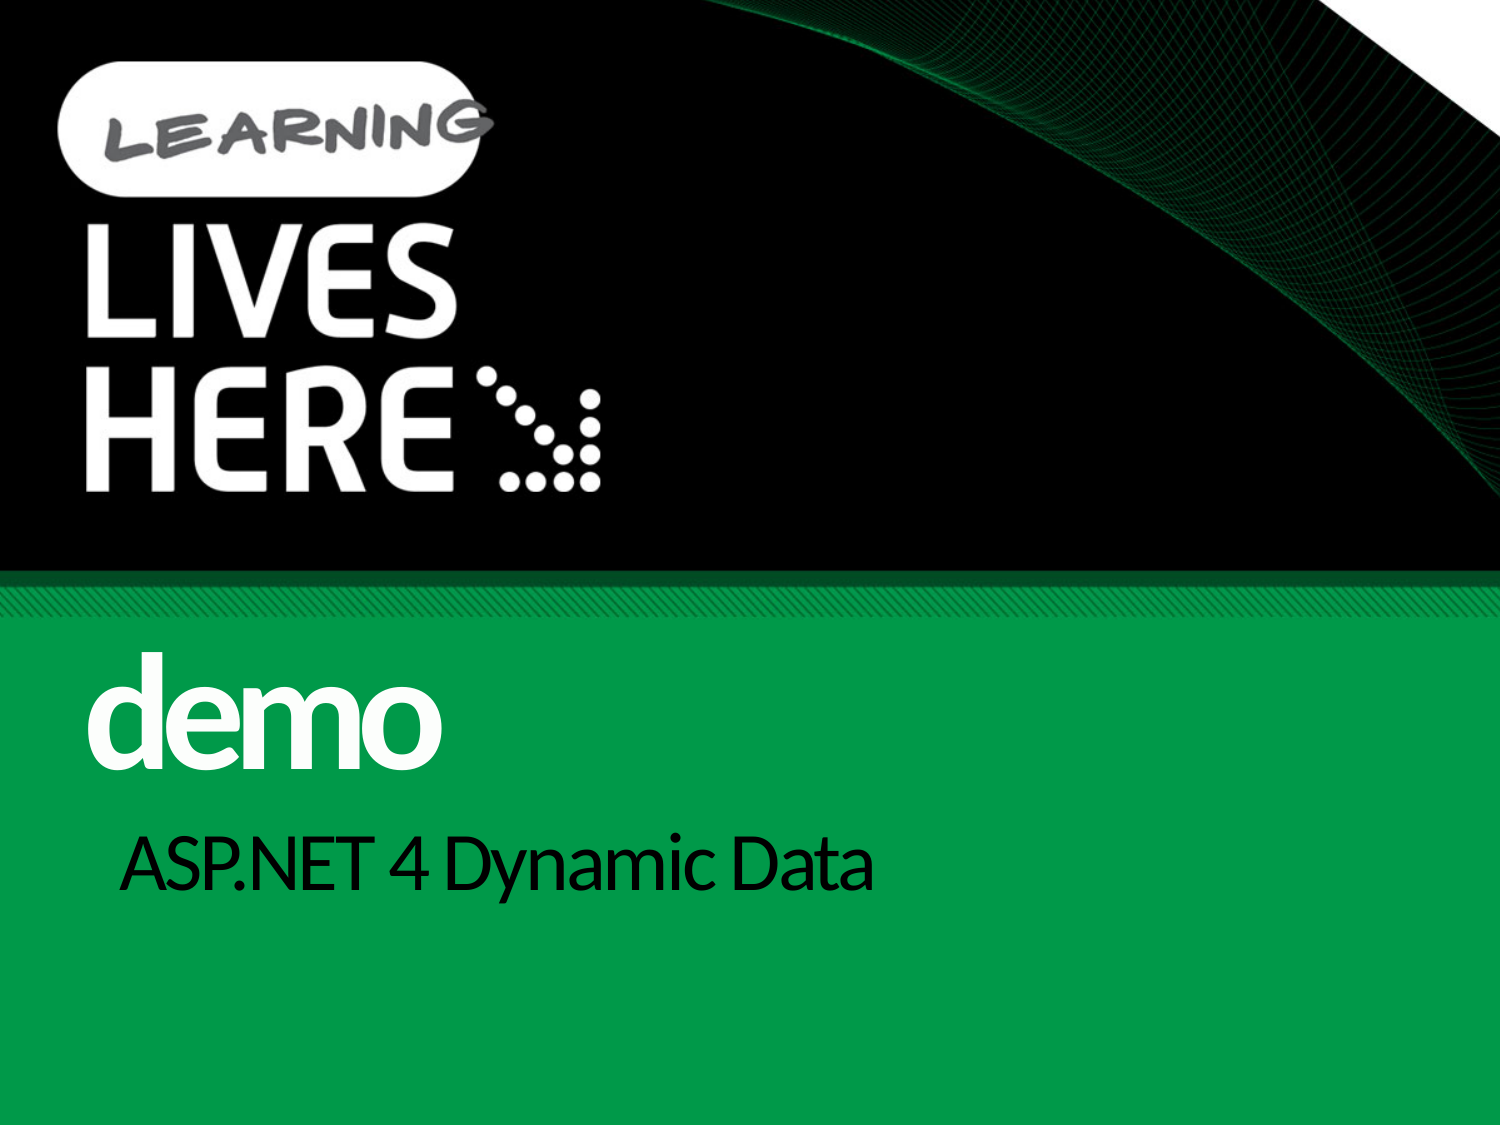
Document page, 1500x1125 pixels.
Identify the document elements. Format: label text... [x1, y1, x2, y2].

list demo [83, 625, 1344, 800]
title ASP.NET 4 Dynamic Data [119, 818, 1375, 943]
picture [0, 0, 1500, 1125]
